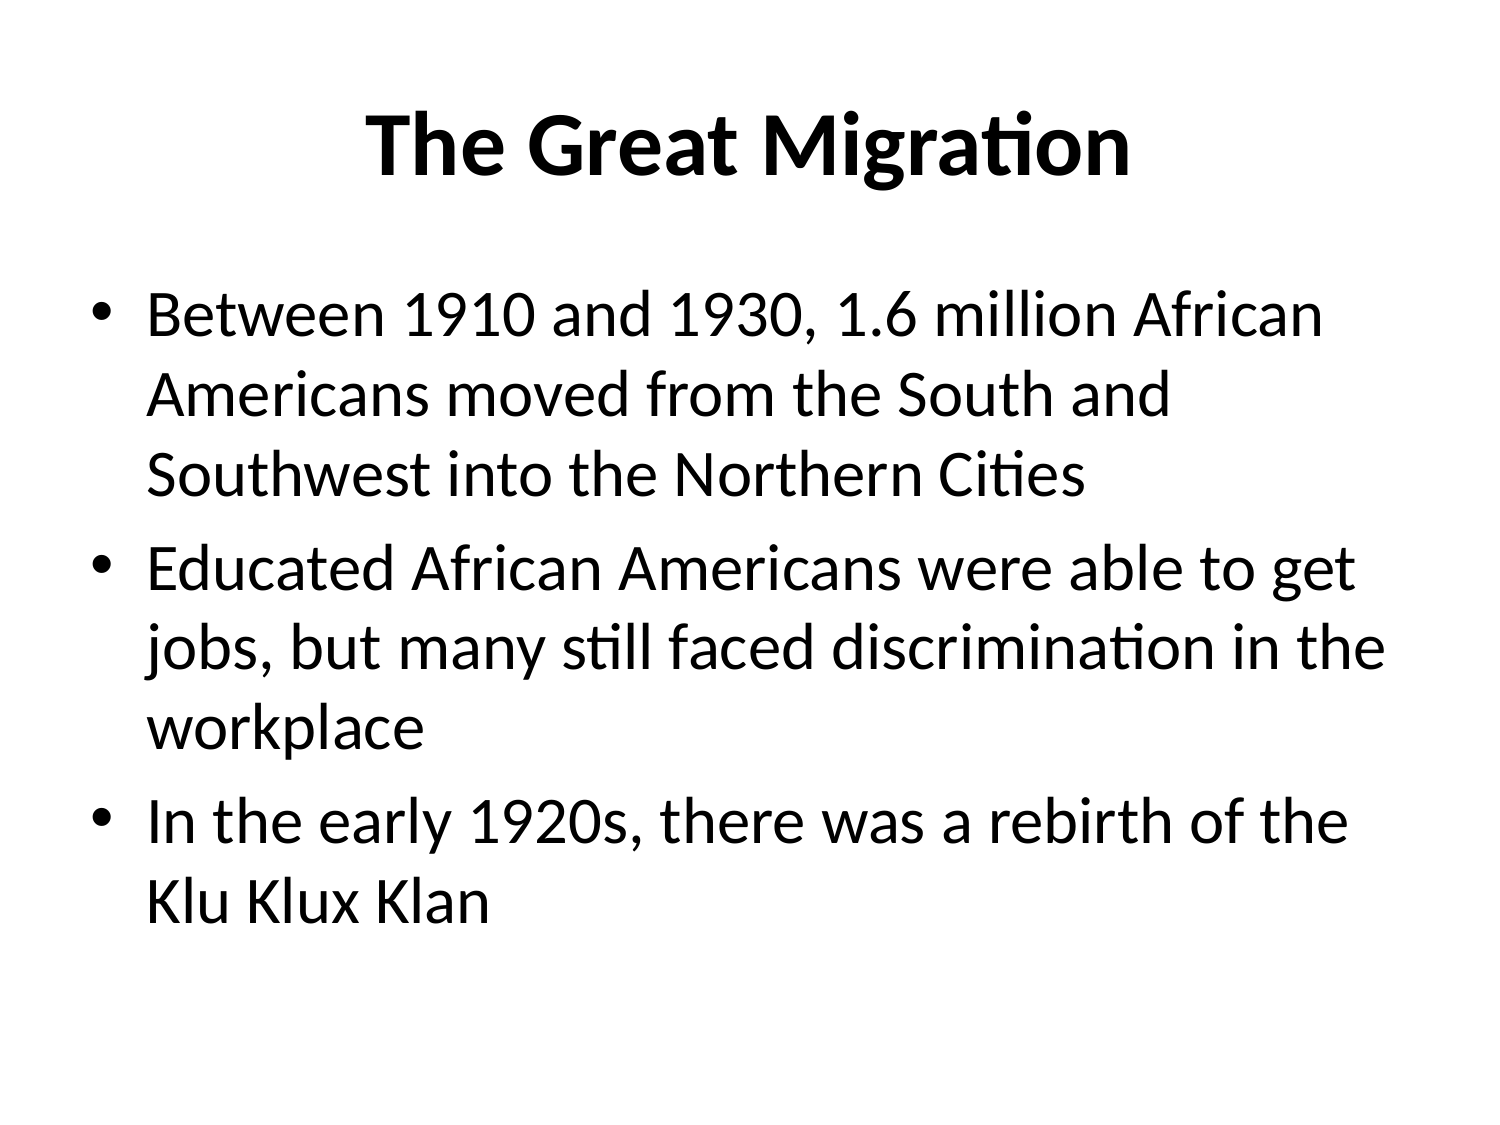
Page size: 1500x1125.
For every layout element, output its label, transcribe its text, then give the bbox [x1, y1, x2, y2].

title The Great Migration [75, 45, 1425, 233]
list Between 1910 and 1930, 1.6 million African Americans moved from the South and Southwest into the Northern Cities Educated African Americans were able to get jobs, but many still faced discrimination in the workplace In the early 1920s, there was a rebirth of the Klu Klux Klan [75, 262, 1425, 1005]
